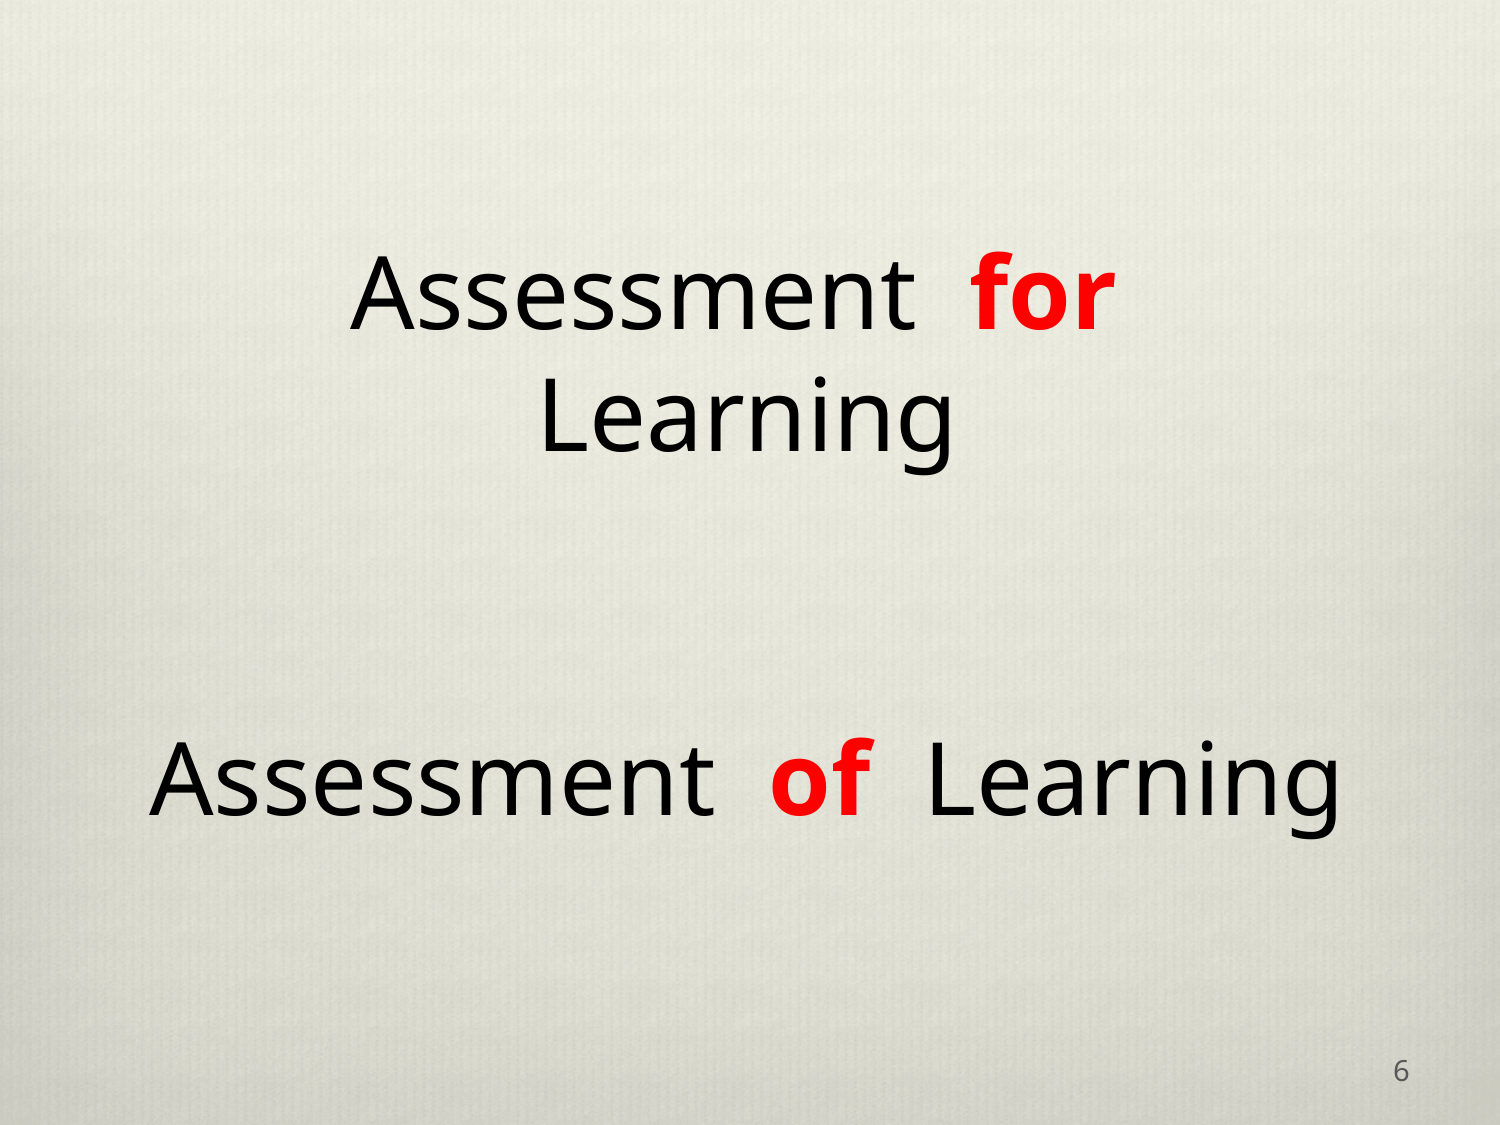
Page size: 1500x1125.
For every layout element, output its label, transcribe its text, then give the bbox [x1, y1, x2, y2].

title Assessment for Learning Assessment of Learning [128, 93, 1366, 882]
slide_number 6 [1074, 1042, 1425, 1103]
